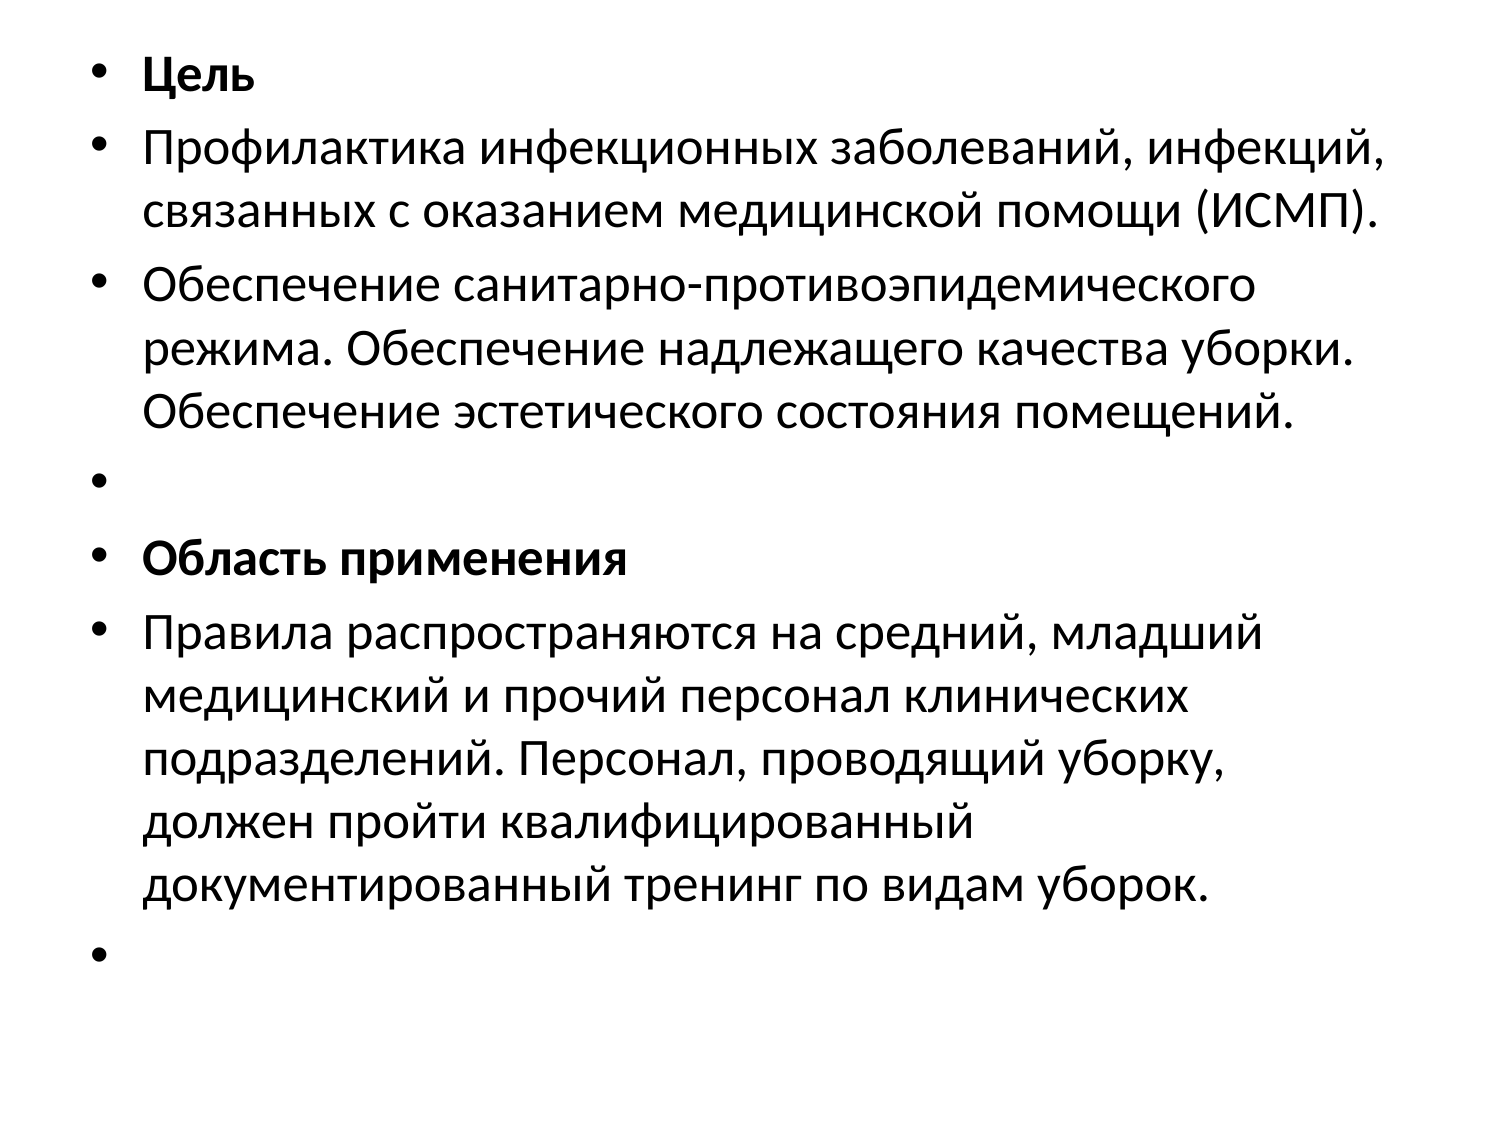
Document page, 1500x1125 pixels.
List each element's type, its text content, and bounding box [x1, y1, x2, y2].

list Цель Профилактика инфекционных заболеваний, инфекций, связанных с оказанием медицинской помощи (ИСМП). Обеспечение санитарно-противоэпидемического режима. Обеспечение надлежащего качества уборки. Обеспечение эстетического состояния помещений. Область применения Правила распространяются на средний, младший медицинский и прочий персонал клинических подразделений. Персонал, проводящий уборку, должен пройти квалифицированный документированный тренинг по видам уборок. [75, 30, 1425, 1005]
